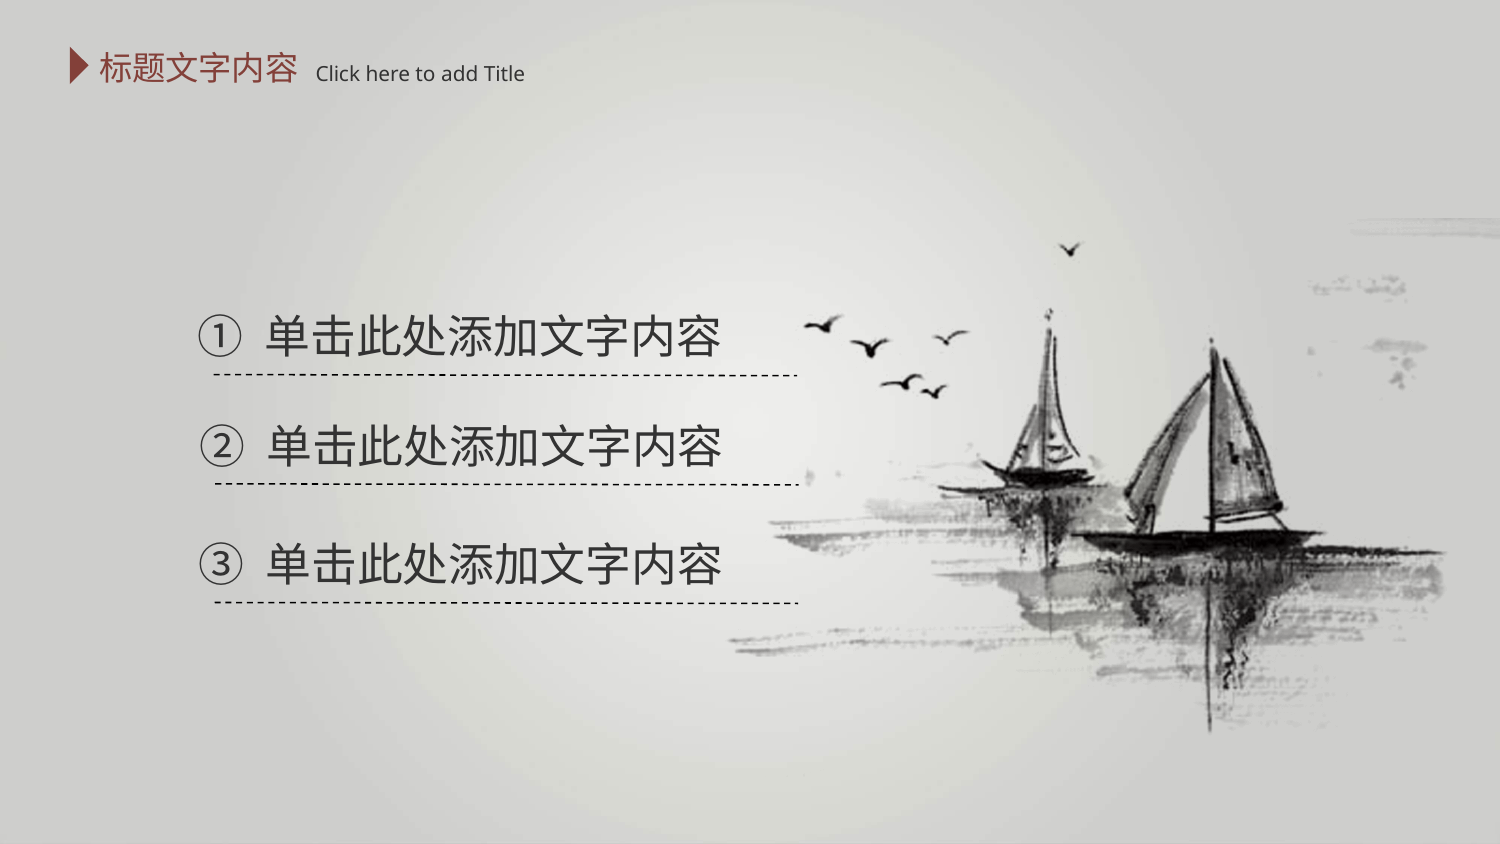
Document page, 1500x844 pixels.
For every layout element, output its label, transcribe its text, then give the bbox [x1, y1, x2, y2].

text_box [69, 39, 547, 95]
picture [0, 0, 1500, 844]
text_box ① 单击此处添加文字内容 [183, 300, 682, 527]
text_box ② 单击此处添加文字内容 [184, 410, 682, 528]
text_box ③ 单击此处添加文字内容 [183, 528, 682, 755]
